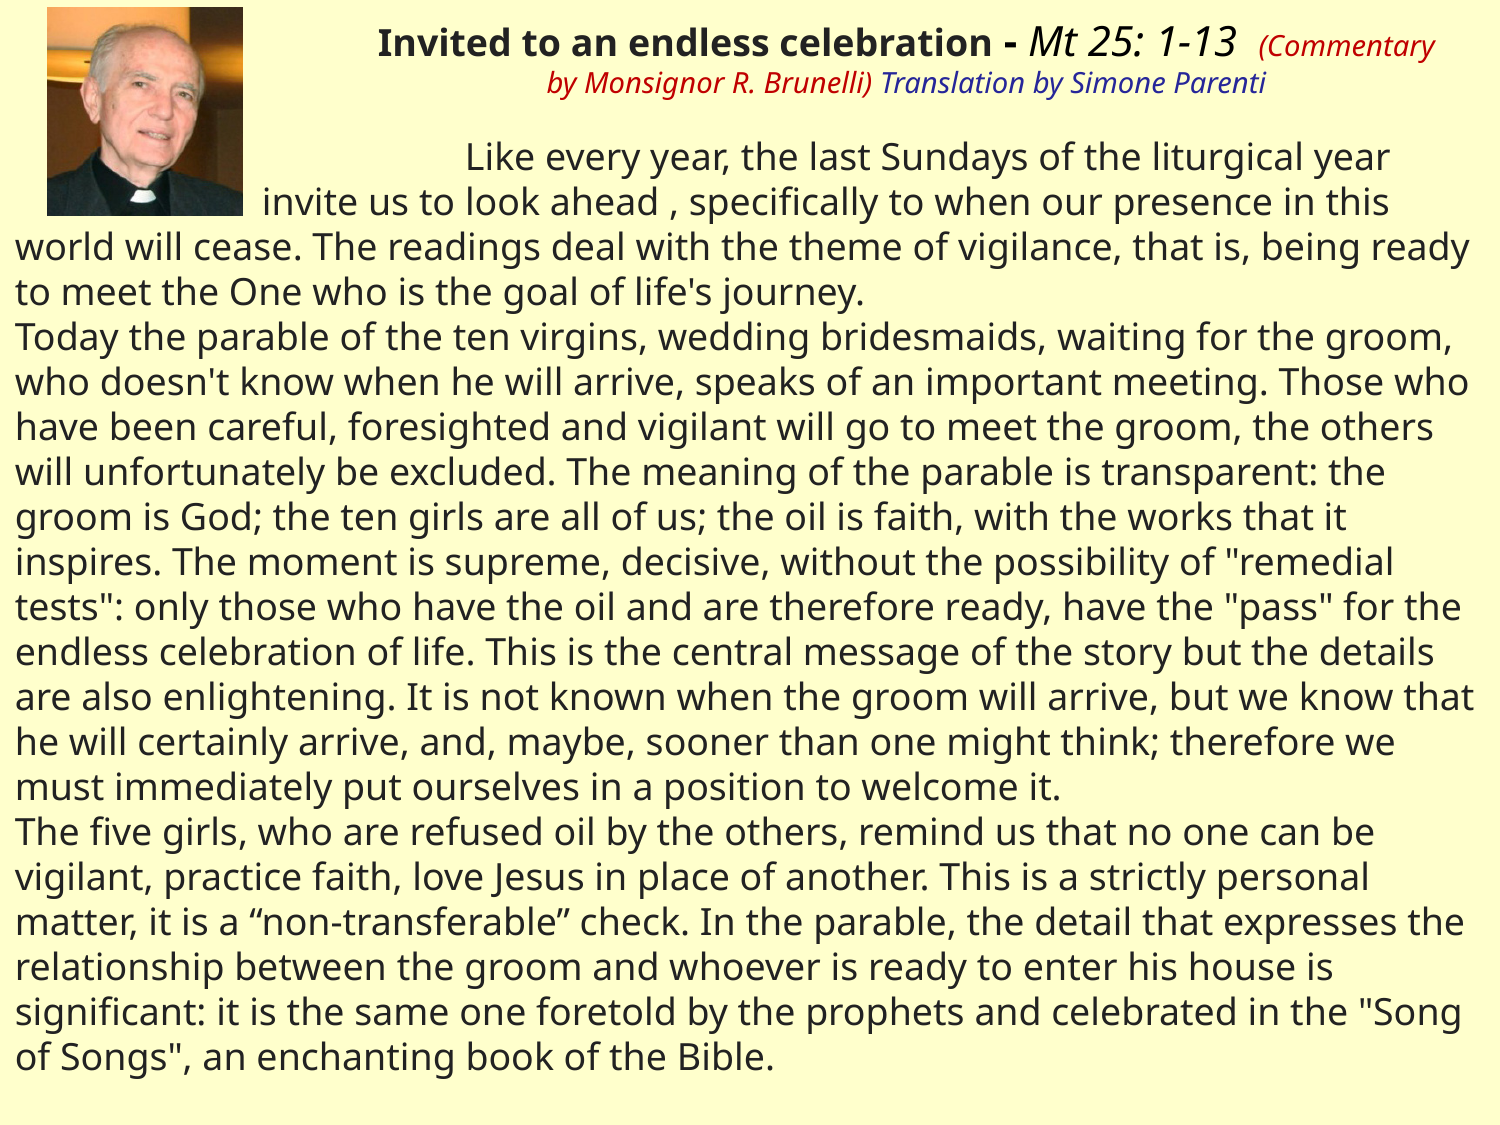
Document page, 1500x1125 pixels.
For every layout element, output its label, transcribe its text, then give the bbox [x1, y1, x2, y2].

text_box Invited to an endless celebration - Mt 25: 1-13 (Commentary by Monsignor R. Brunelli) Translation by Simone Parenti [360, 7, 1453, 108]
text_box Like every year, the last Sundays of the liturgical year invite us to look ahead , specifically to when our presence in this world will cease. The readings deal with the theme of vigilance, that is, being ready to meet the One who is the goal of life's journey. Today the parable of the ten virgins, wedding bridesmaids, waiting for the groom, who doesn't know when he will arrive, speaks of an important meeting. Those who have been careful, foresighted and vigilant will go to meet the groom, the others will unfortunately be excluded. The meaning of the parable is transparent: the groom is God; the ten girls are all of us; the oil is faith, with the works that it inspires. The moment is supreme, decisive, without the possibility of "remedial tests": only those who have the oil and are therefore ready, have the "pass" for the endless celebration of life. This is the central message of the story but the details are also enlightening. It is not known when the groom will arrive, but we know that he will certainly arrive, and, maybe, sooner than one might think; therefore we must immediately put ourselves in a position to welcome it. The five girls, who are refused oil by the others, remind us that no one can be vigilant, practice faith, love Jesus in place of another. This is a strictly personal matter, it is a “non-transferable” check. In the parable, the detail that expresses the relationship between the groom and whoever is ready to enter his house is significant: it is the same one foretold by the prophets and celebrated in the "Song of Songs", an enchanting book of the Bible. [0, 125, 1500, 1086]
picture [47, 7, 243, 216]
